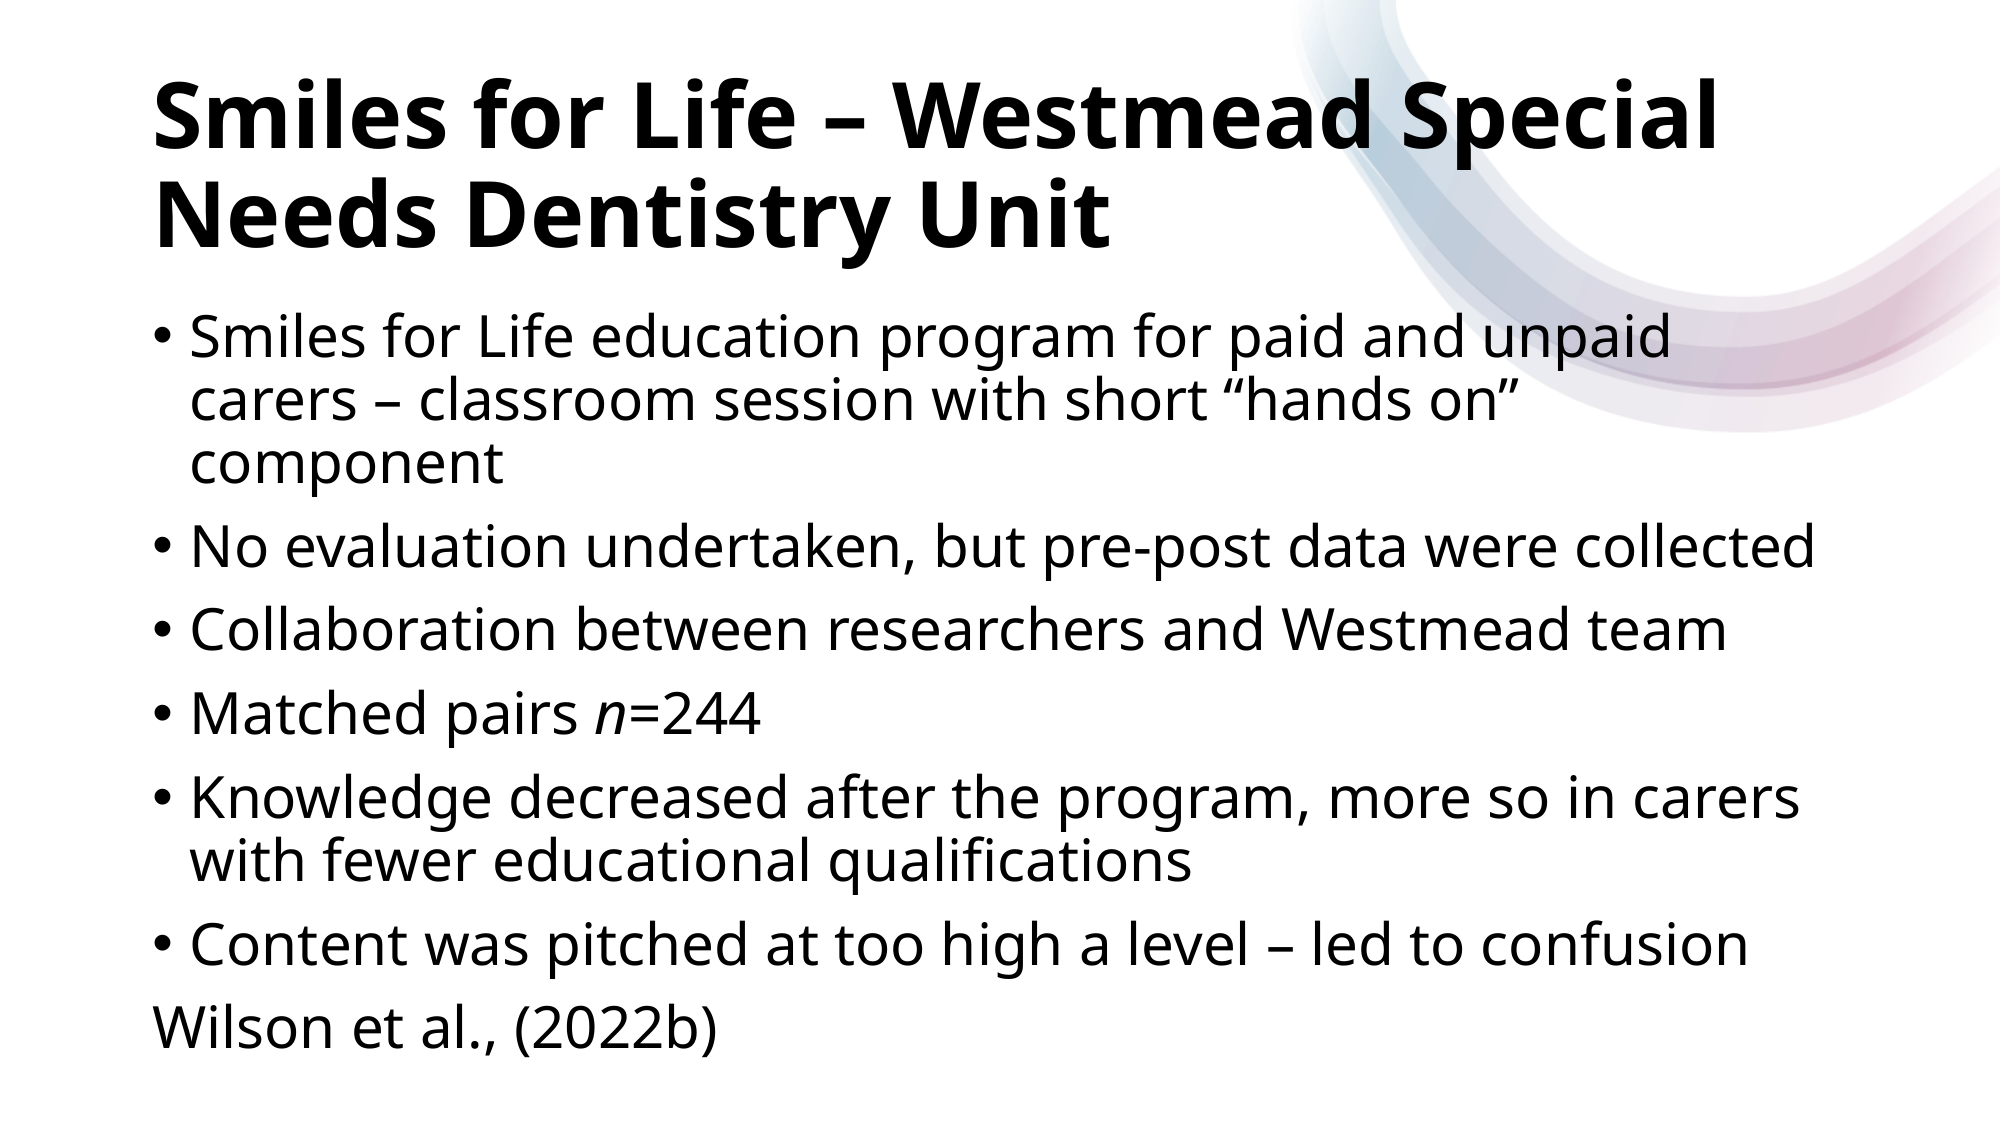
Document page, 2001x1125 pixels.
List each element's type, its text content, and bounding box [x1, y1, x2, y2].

list Smiles for Life education program for paid and unpaid carers – classroom session with short “hands on” component No evaluation undertaken, but pre-post data were collected Collaboration between researchers and Westmead team Matched pairs n=244 Knowledge decreased after the program, more so in carers with fewer educational qualifications Content was pitched at too high a level – led to confusion Wilson et al., (2022b) [137, 299, 1863, 1014]
title Smiles for Life – Westmead Special Needs Dentistry Unit [137, 59, 1863, 278]
picture [0, 0, 2000, 1125]
